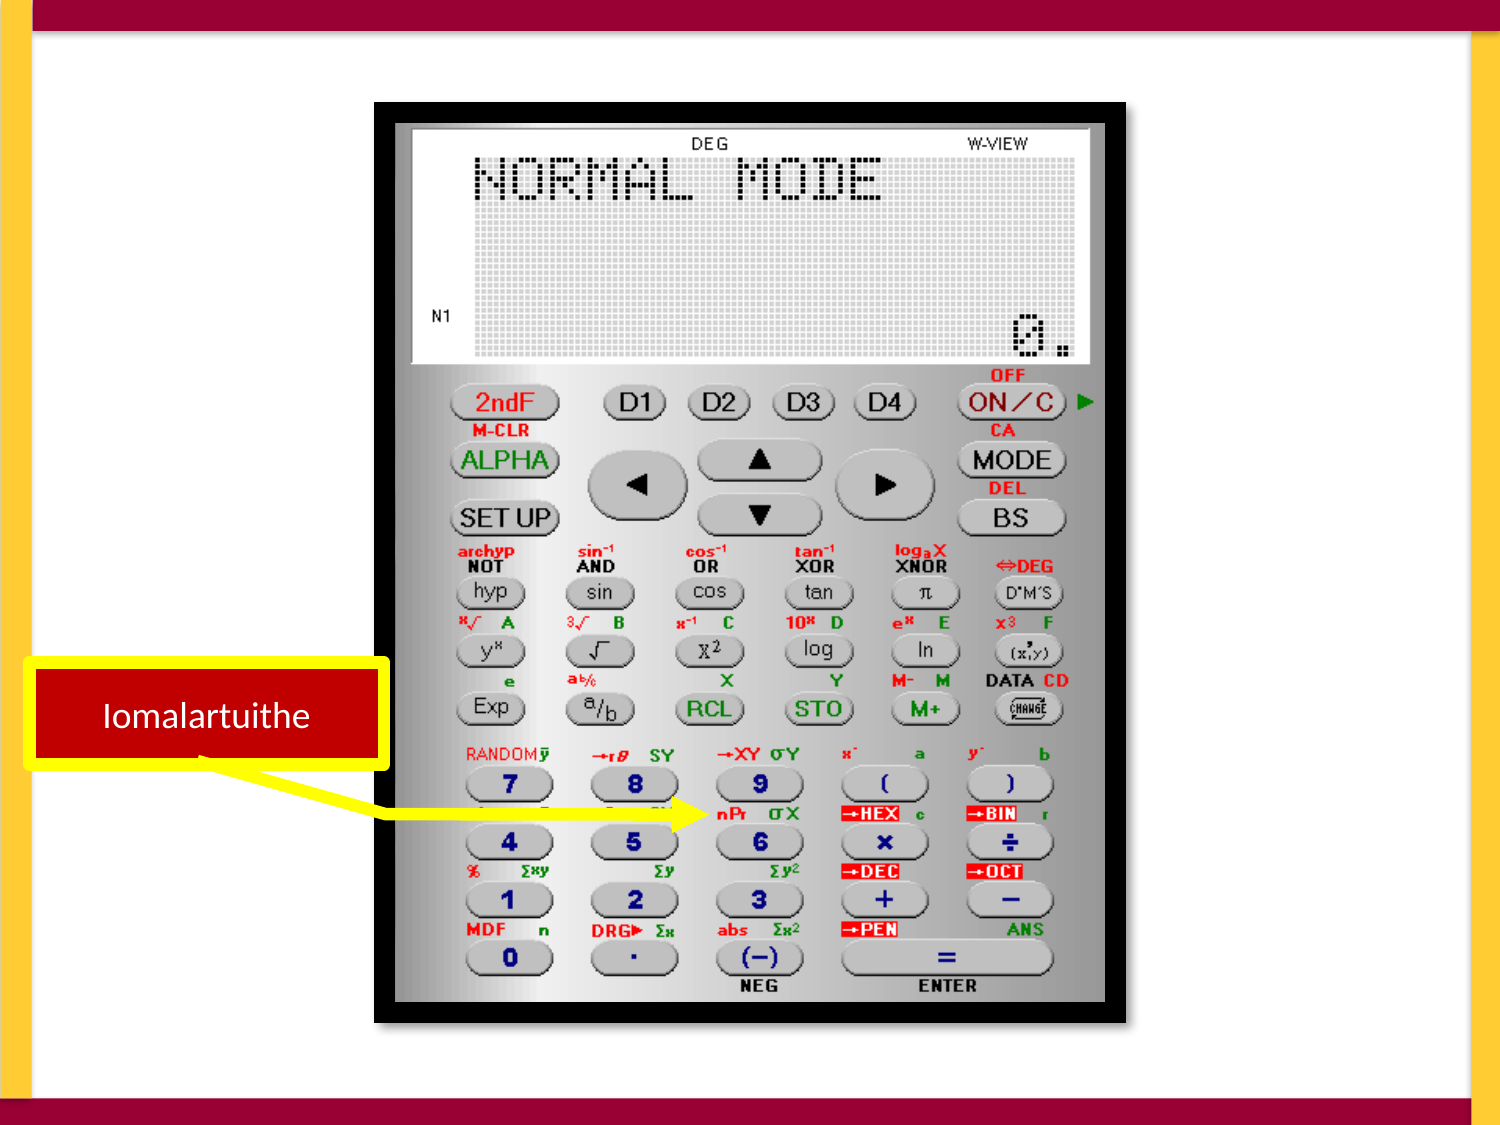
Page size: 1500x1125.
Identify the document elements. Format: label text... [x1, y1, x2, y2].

picture [395, 123, 1105, 1002]
text_box Iomalartuithe [27, 660, 710, 821]
